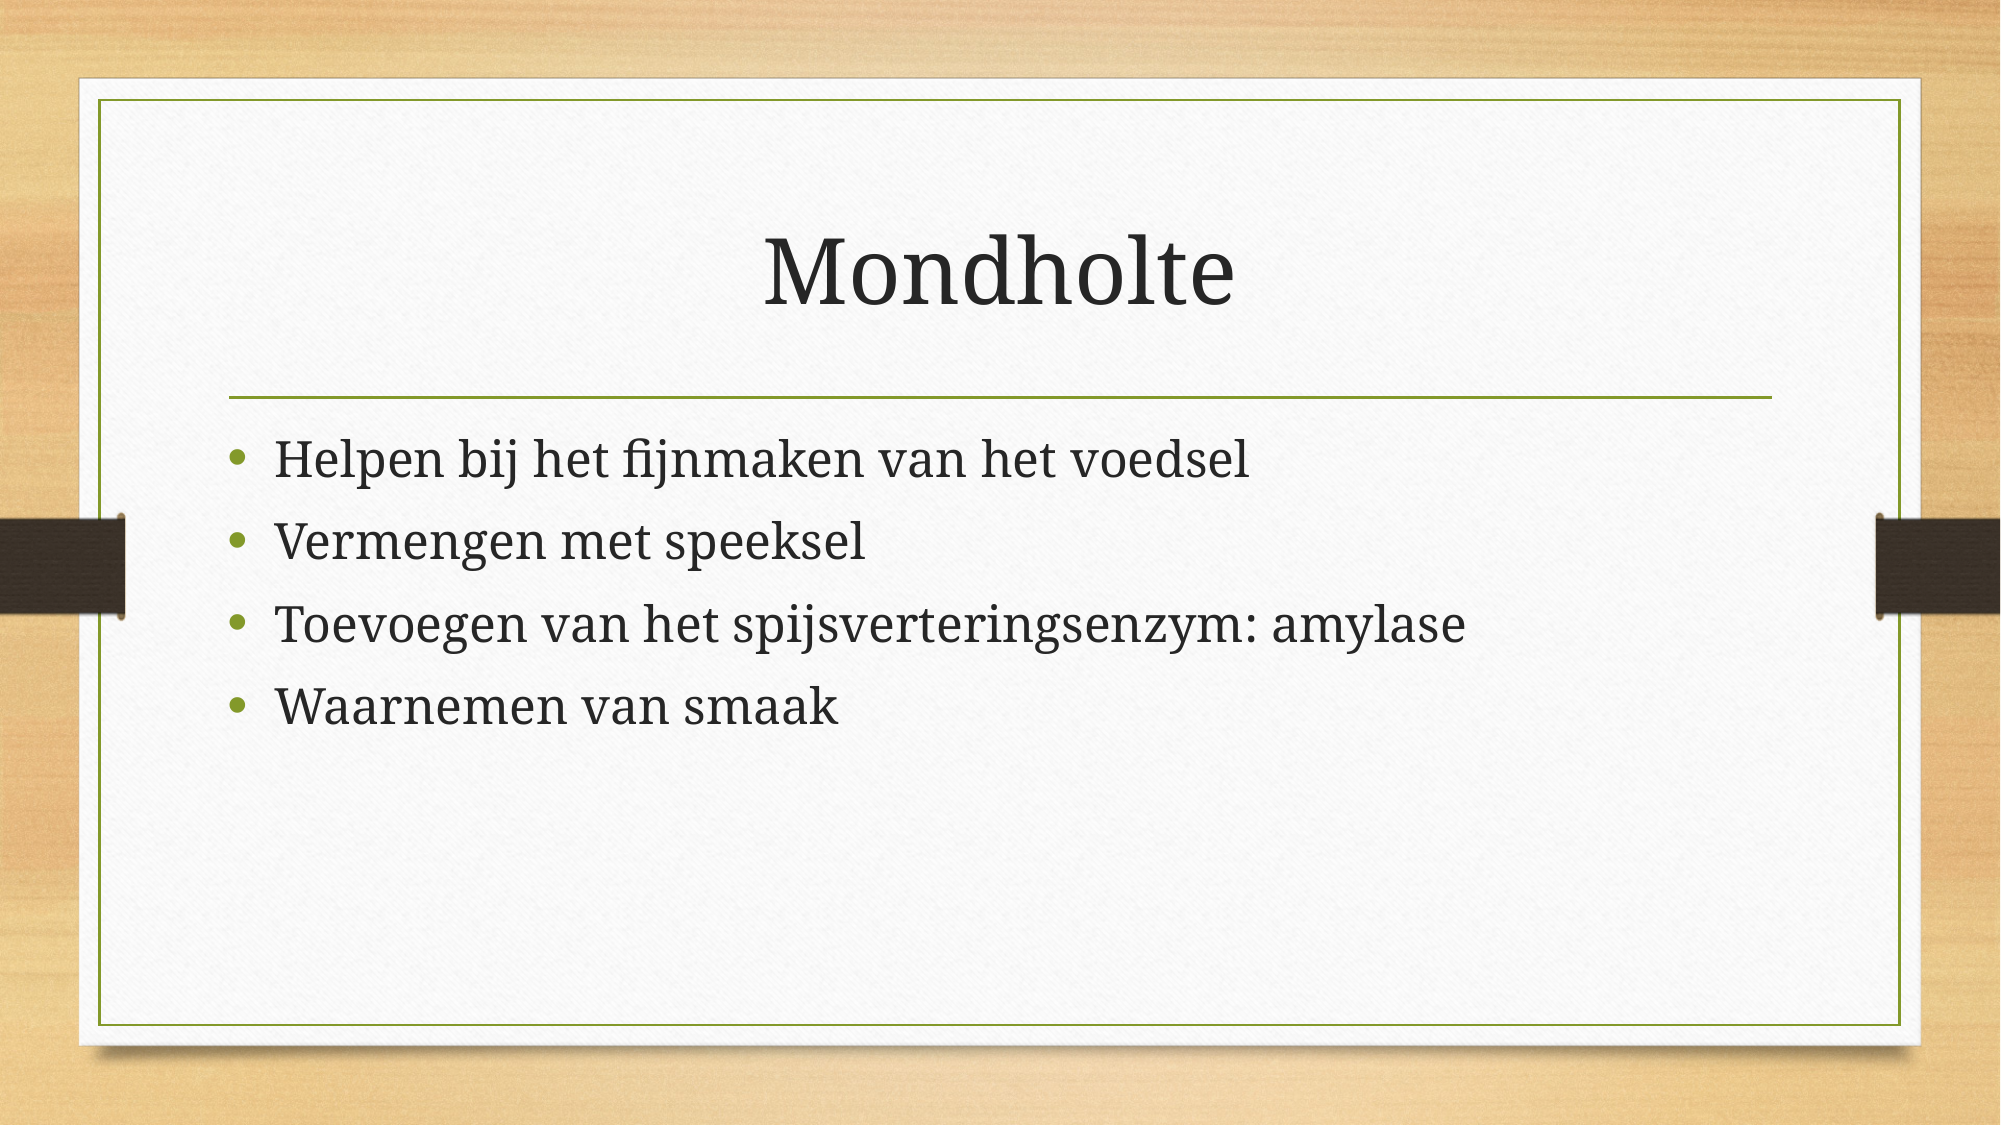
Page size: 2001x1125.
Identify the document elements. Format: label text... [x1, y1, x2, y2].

title Mondholte [212, 161, 1788, 375]
list Helpen bij het fijnmaken van het voedsel Vermengen met speeksel Toevoegen van het spijsverteringsenzym: amylase Waarnemen van smaak [212, 419, 1788, 964]
picture [0, 0, 2001, 1125]
